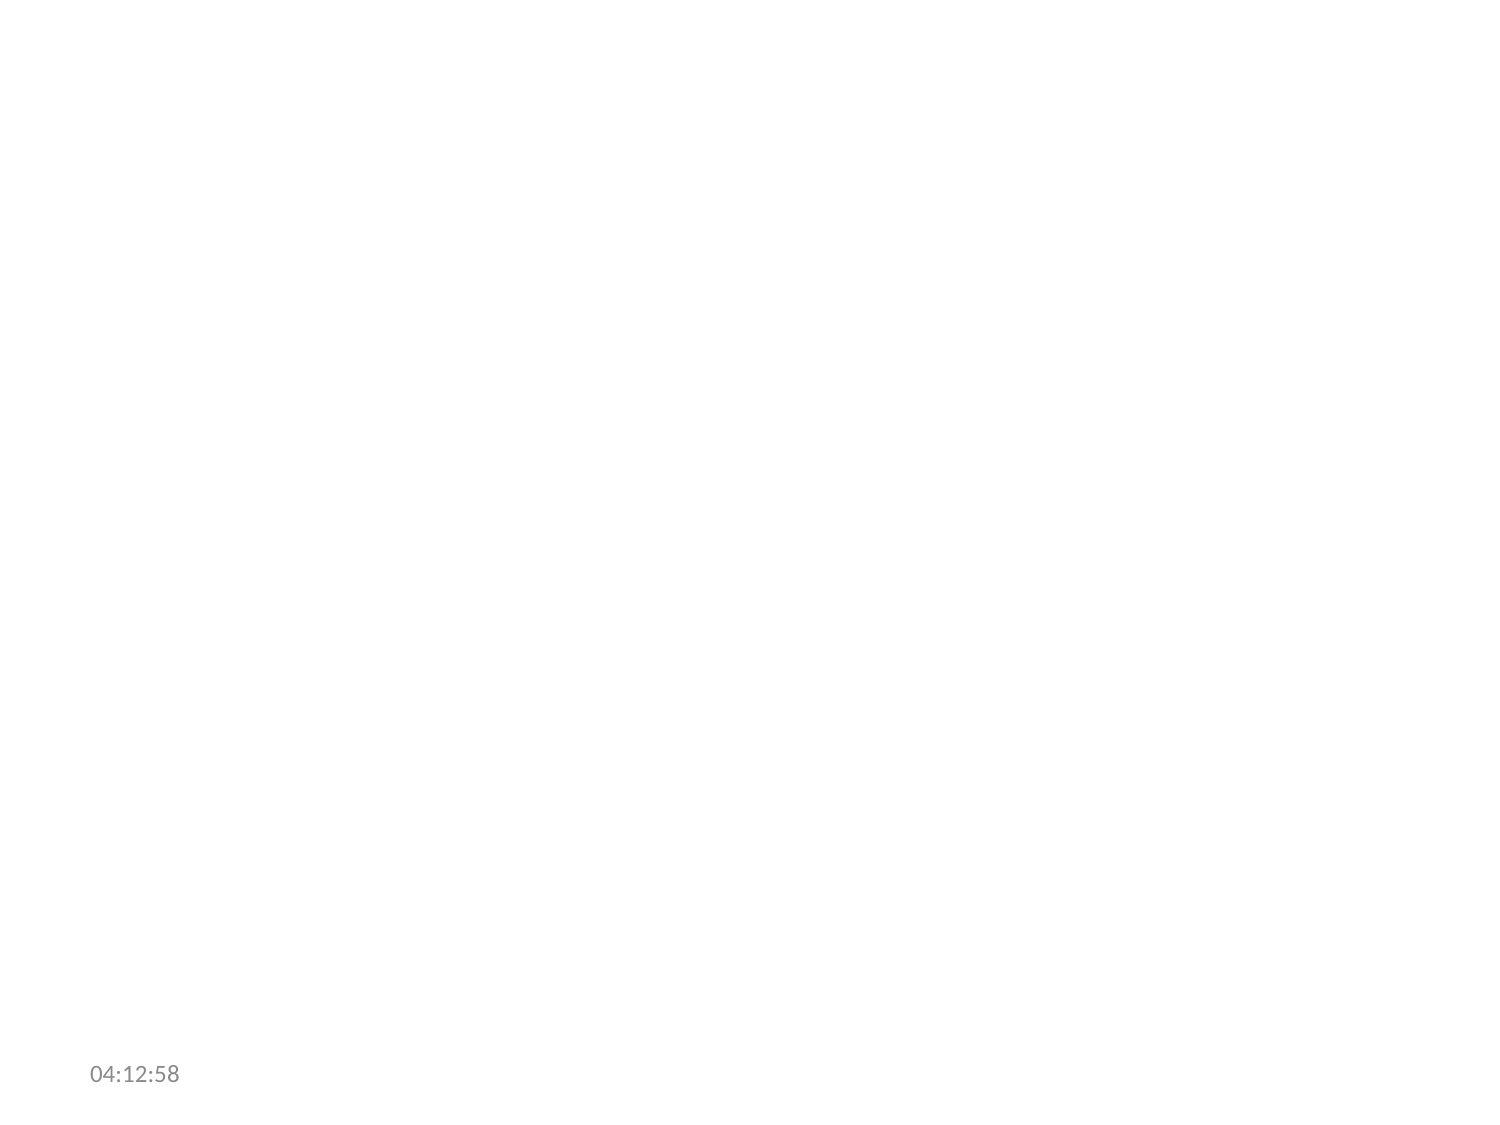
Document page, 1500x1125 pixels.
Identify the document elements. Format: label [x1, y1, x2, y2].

slide_number [75, 1042, 425, 1103]
